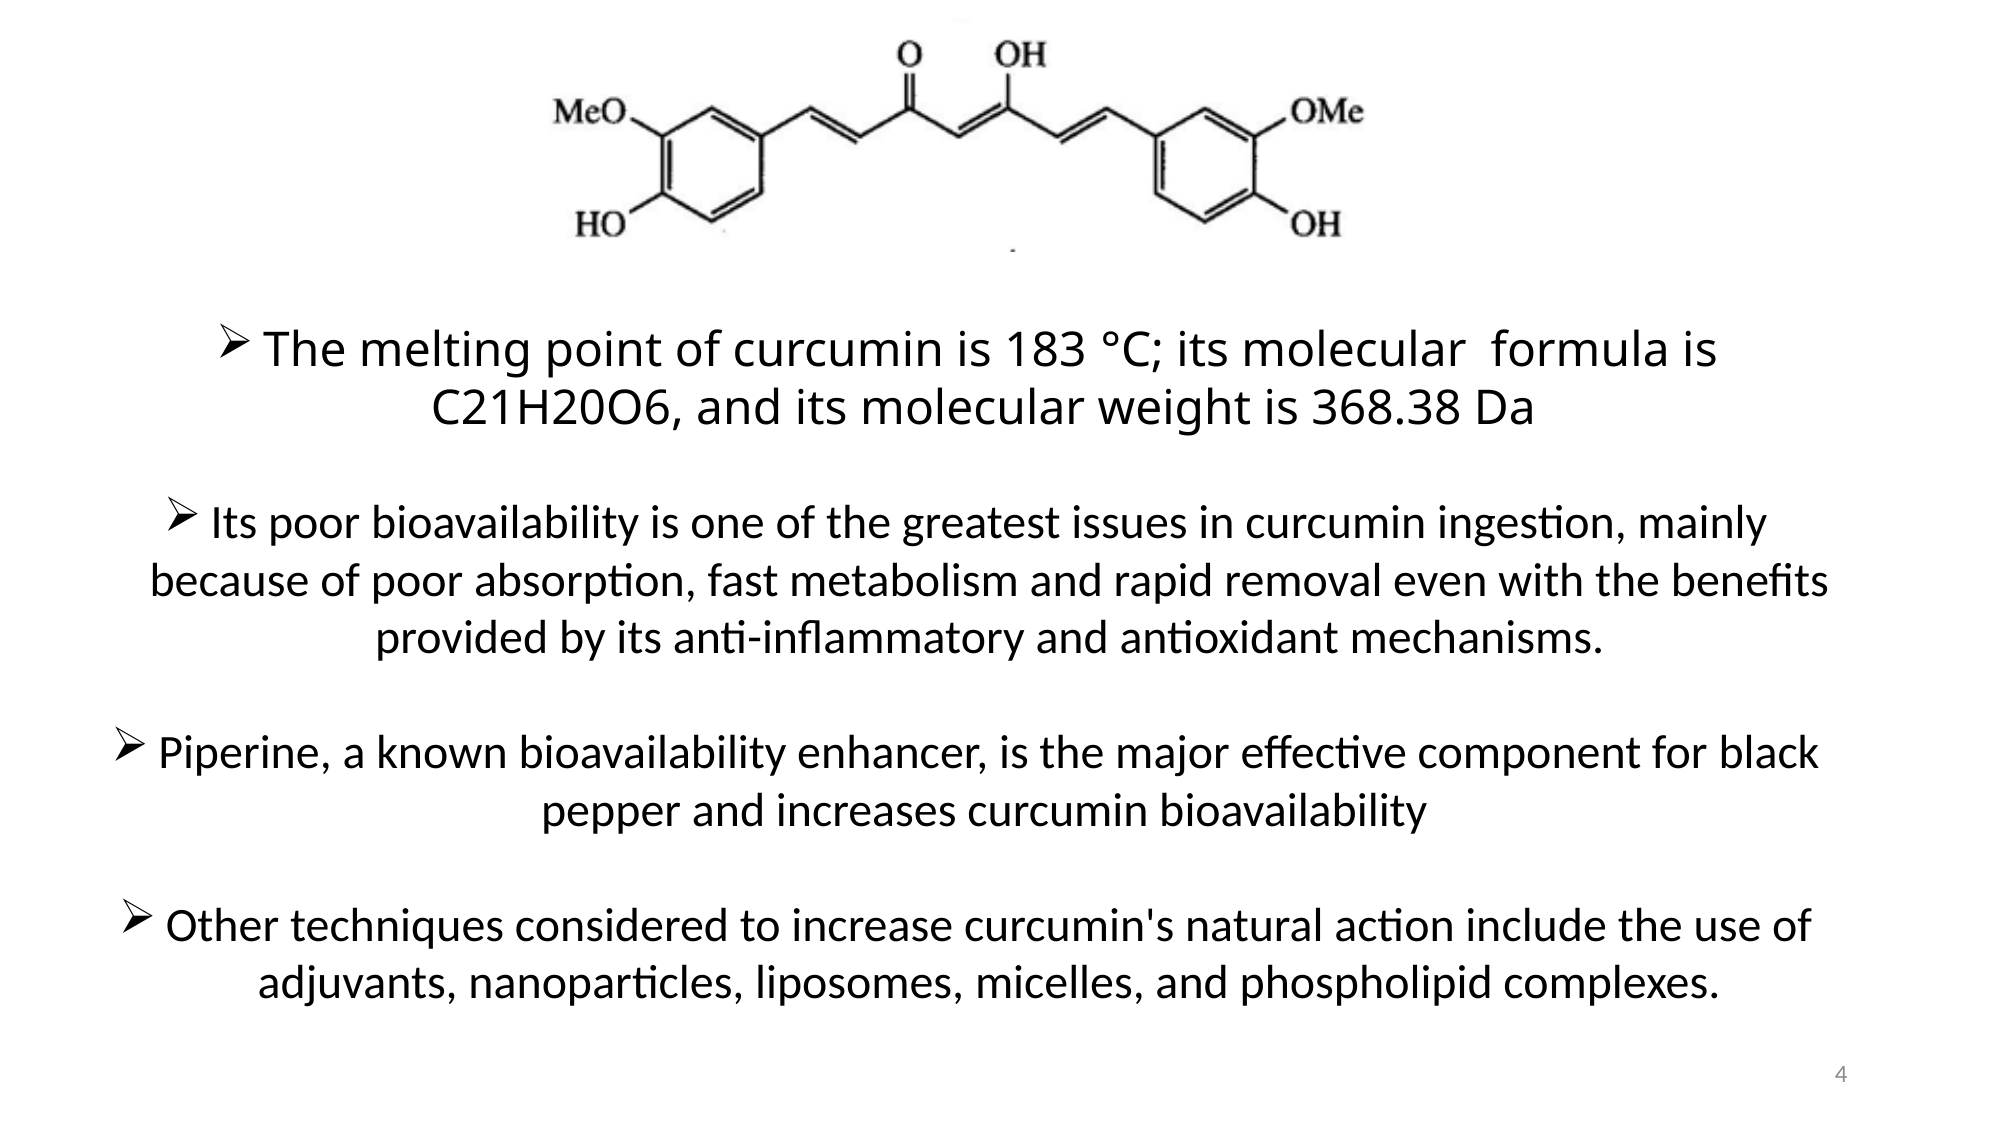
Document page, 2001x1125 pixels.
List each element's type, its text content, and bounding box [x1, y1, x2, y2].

picture [508, 18, 1413, 252]
slide_number 4 [1412, 1042, 1863, 1103]
text_box The melting point of curcumin is 183 °C; its molecular formula is C21H20O6, and its molecular weight is 368.38 Da Its poor bioavailability is one of the greatest issues in curcumin ingestion, mainly because of poor absorption, fast metabolism and rapid removal even with the benefits provided by its anti-inflammatory and antioxidant mechanisms. Piperine, a known bioavailability enhancer, is the major effective component for black pepper and increases curcumin bioavailability Other techniques considered to increase curcumin's natural action include the use of adjuvants, nanoparticles, liposomes, micelles, and phospholipid complexes. [71, 311, 1863, 1074]
